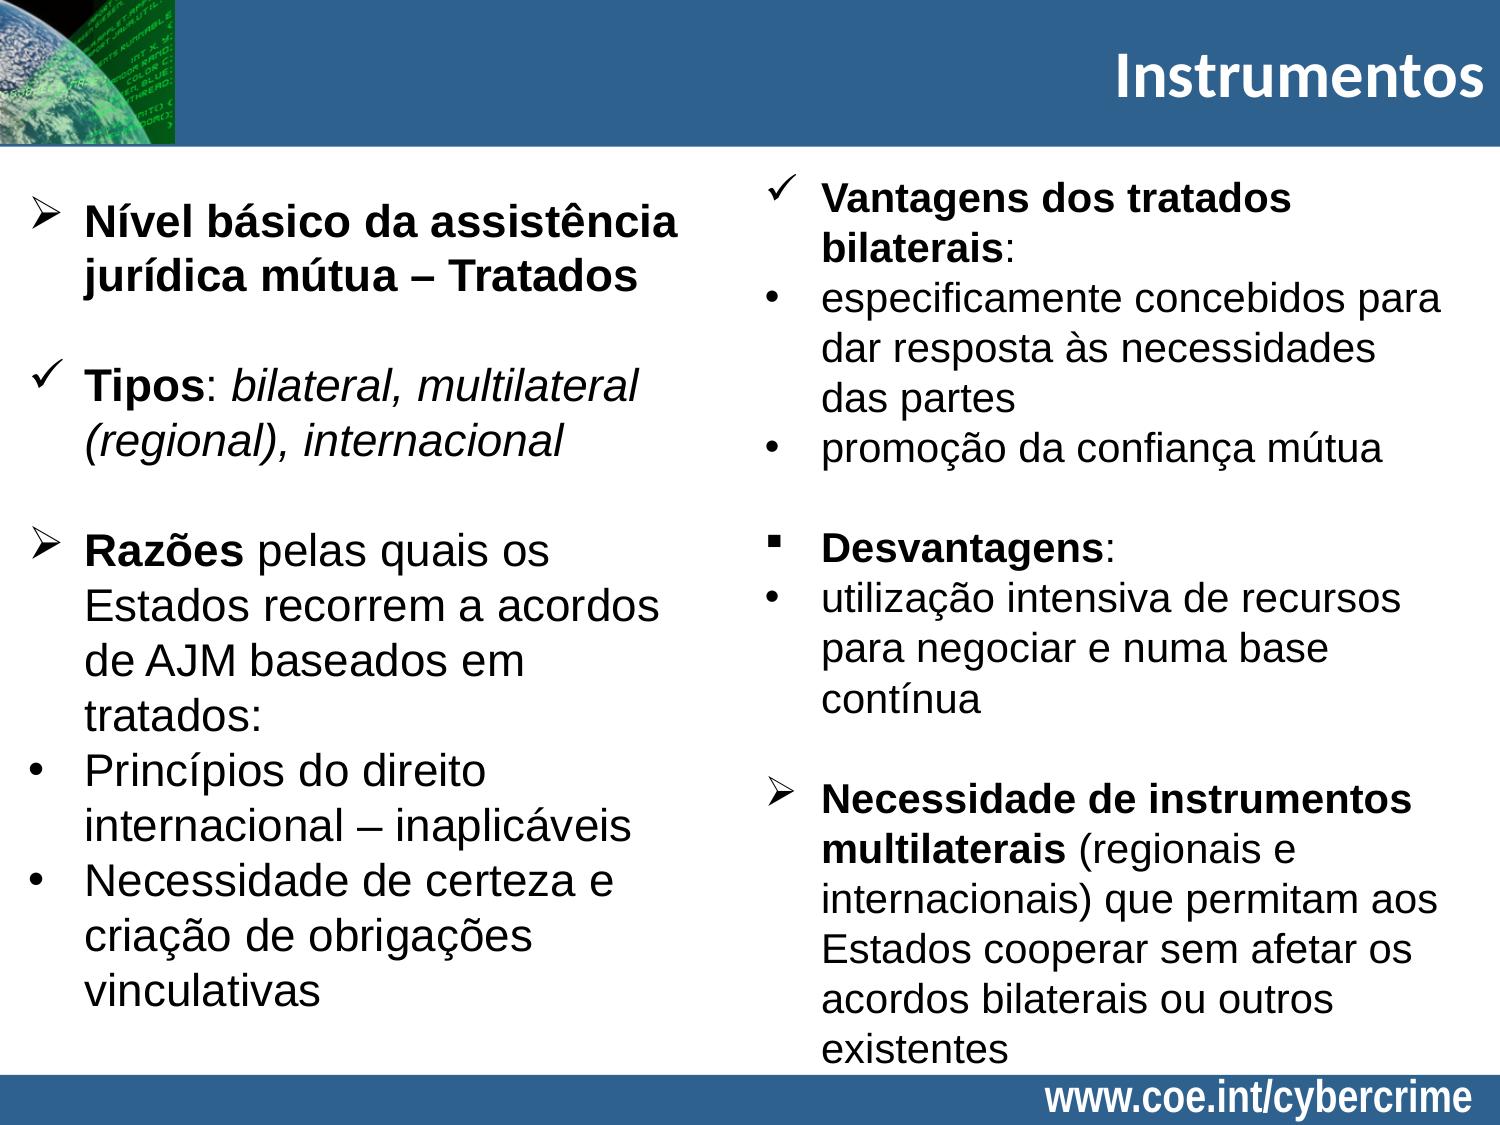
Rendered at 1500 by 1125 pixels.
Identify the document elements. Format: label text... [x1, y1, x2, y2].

picture [0, 0, 175, 144]
text_box Vantagens dos tratados bilaterais: especificamente concebidos para dar resposta às necessidades das partes promoção da confiança mútua Desvantagens: utilização intensiva de recursos para negociar e numa base contínua Necessidade de instrumentos multilaterais (regionais e internacionais) que permitam aos Estados cooperar sem afetar os acordos bilaterais ou outros existentes [750, 163, 1462, 1079]
text_box [0, 1073, 1030, 1125]
text_box www.coe.int/cybercrime [1030, 1059, 1500, 1125]
text_box Instrumentos [177, 0, 1500, 149]
text_box Nível básico da assistência jurídica mútua – Tratados Tipos: bilateral, multilateral (regional), internacional Razões pelas quais os Estados recorrem a acordos de AJM baseados em tratados: Princípios do direito internacional – inaplicáveis Necessidade de certeza e criação de obrigações vinculativas [13, 183, 695, 1024]
